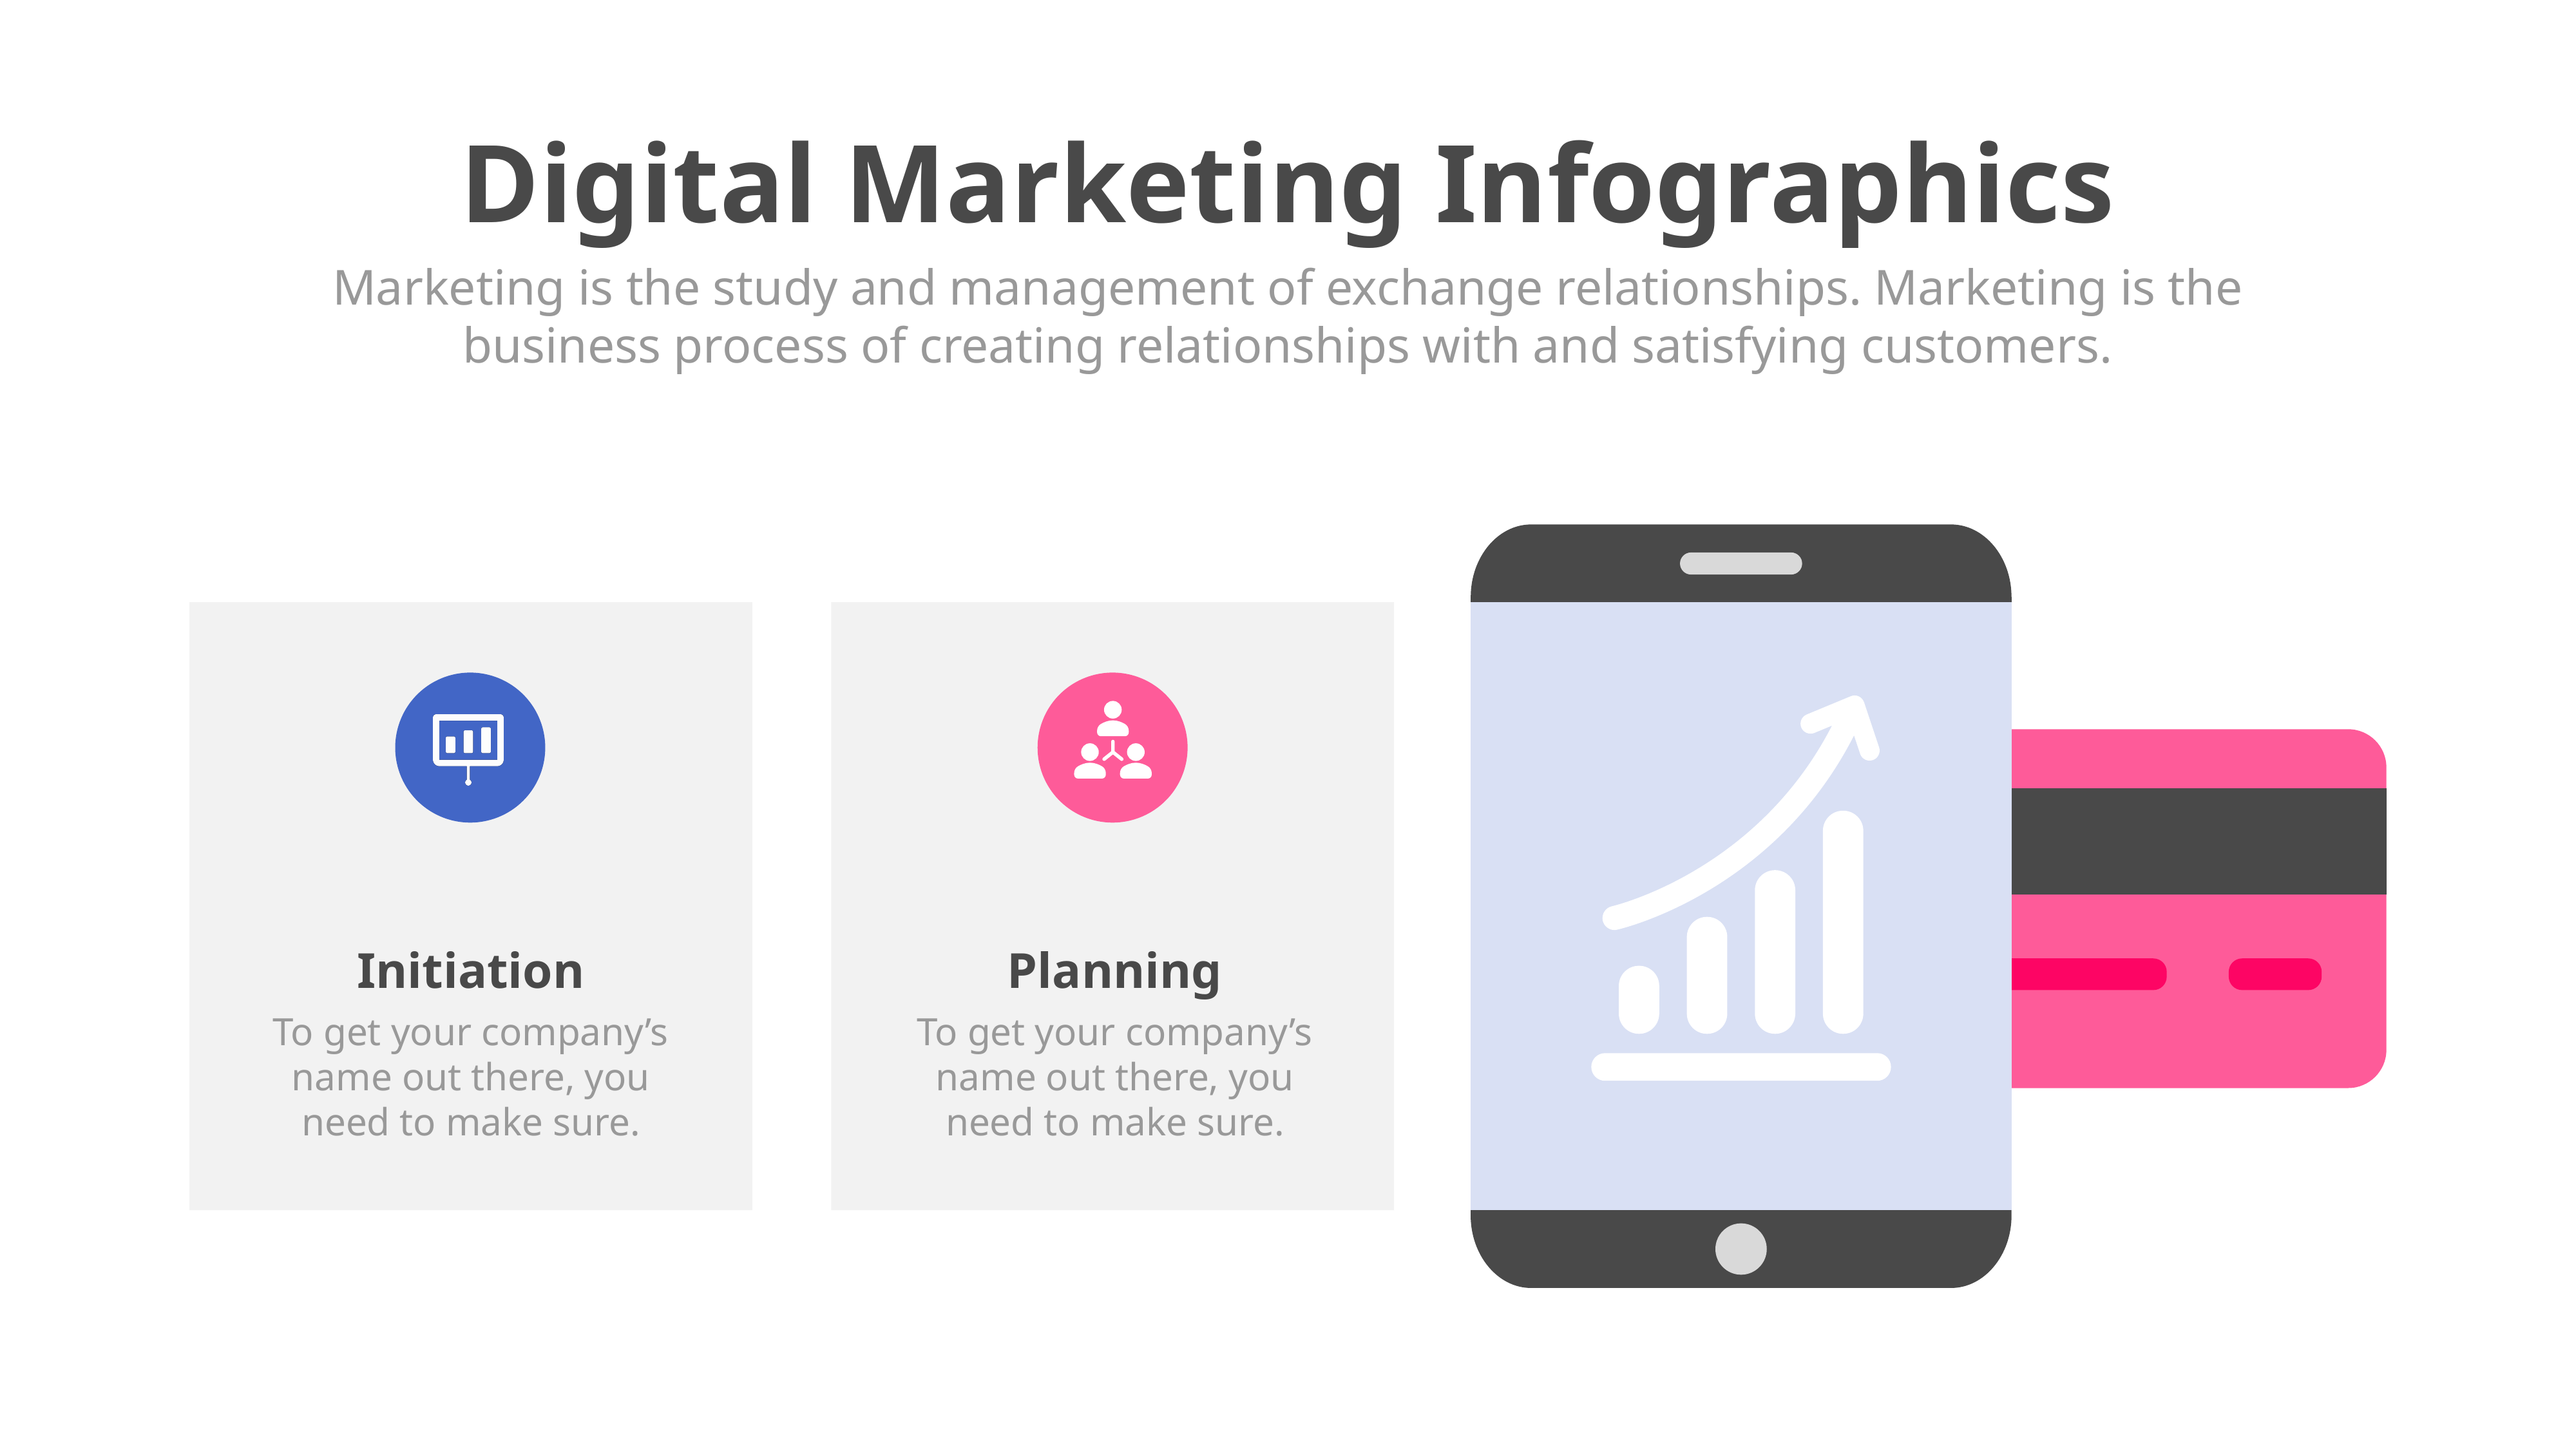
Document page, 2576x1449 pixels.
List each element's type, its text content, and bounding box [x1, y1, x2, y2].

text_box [1471, 524, 2387, 1288]
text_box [395, 672, 546, 823]
text_box Digital Marketing Infographics [450, 110, 2125, 249]
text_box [1037, 672, 1188, 823]
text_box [189, 602, 1395, 1211]
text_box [248, 934, 694, 1150]
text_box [892, 934, 1338, 1150]
text_box Marketing is the study and management of exchange relationships. Marketing is the business process of creating relationships with and satisfying customers. [281, 251, 2295, 377]
